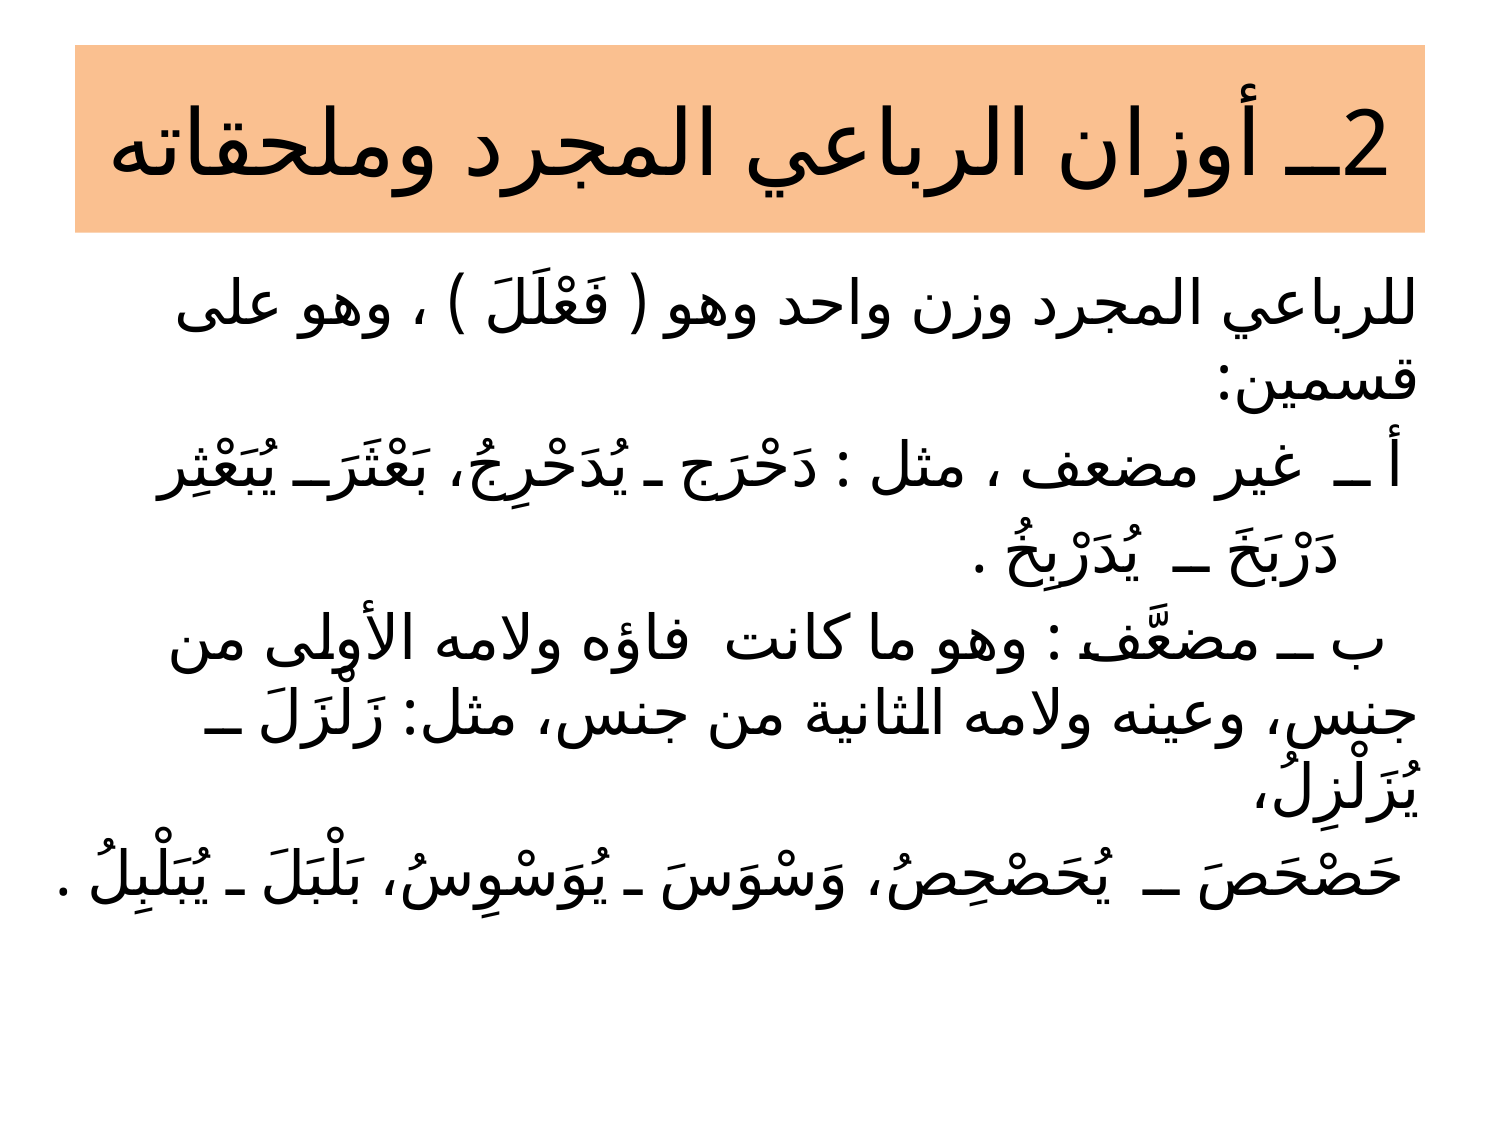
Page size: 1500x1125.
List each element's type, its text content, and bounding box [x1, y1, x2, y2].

title 2ــ أوزان الرباعي المجرد وملحقاته [75, 45, 1425, 233]
list للرباعي المجرد وزن واحد وهو ( فَعْلَلَ ) ، وهو على قسمين: أ ــ غير مضعف ، مثل : دَحْرَج ـ يُدَحْرِجُ، بَعْثَرَــ يُبَعْثِر دَرْبَخَ ــ يُدَرْبِخُ . ب ــ مضعَّف : وهو ما كانت فاؤه ولامه الأولى من جنس، وعينه ولامه الثانية من جنس، مثل: زَلْزَلَ ــ يُزَلْزِلُ، حَصْحَصَ ــ يُحَصْحِصُ، وَسْوَسَ ـ يُوَسْوِسُ، بَلْبَلَ ـ يُبَلْبِلُ . [29, 255, 1436, 1034]
